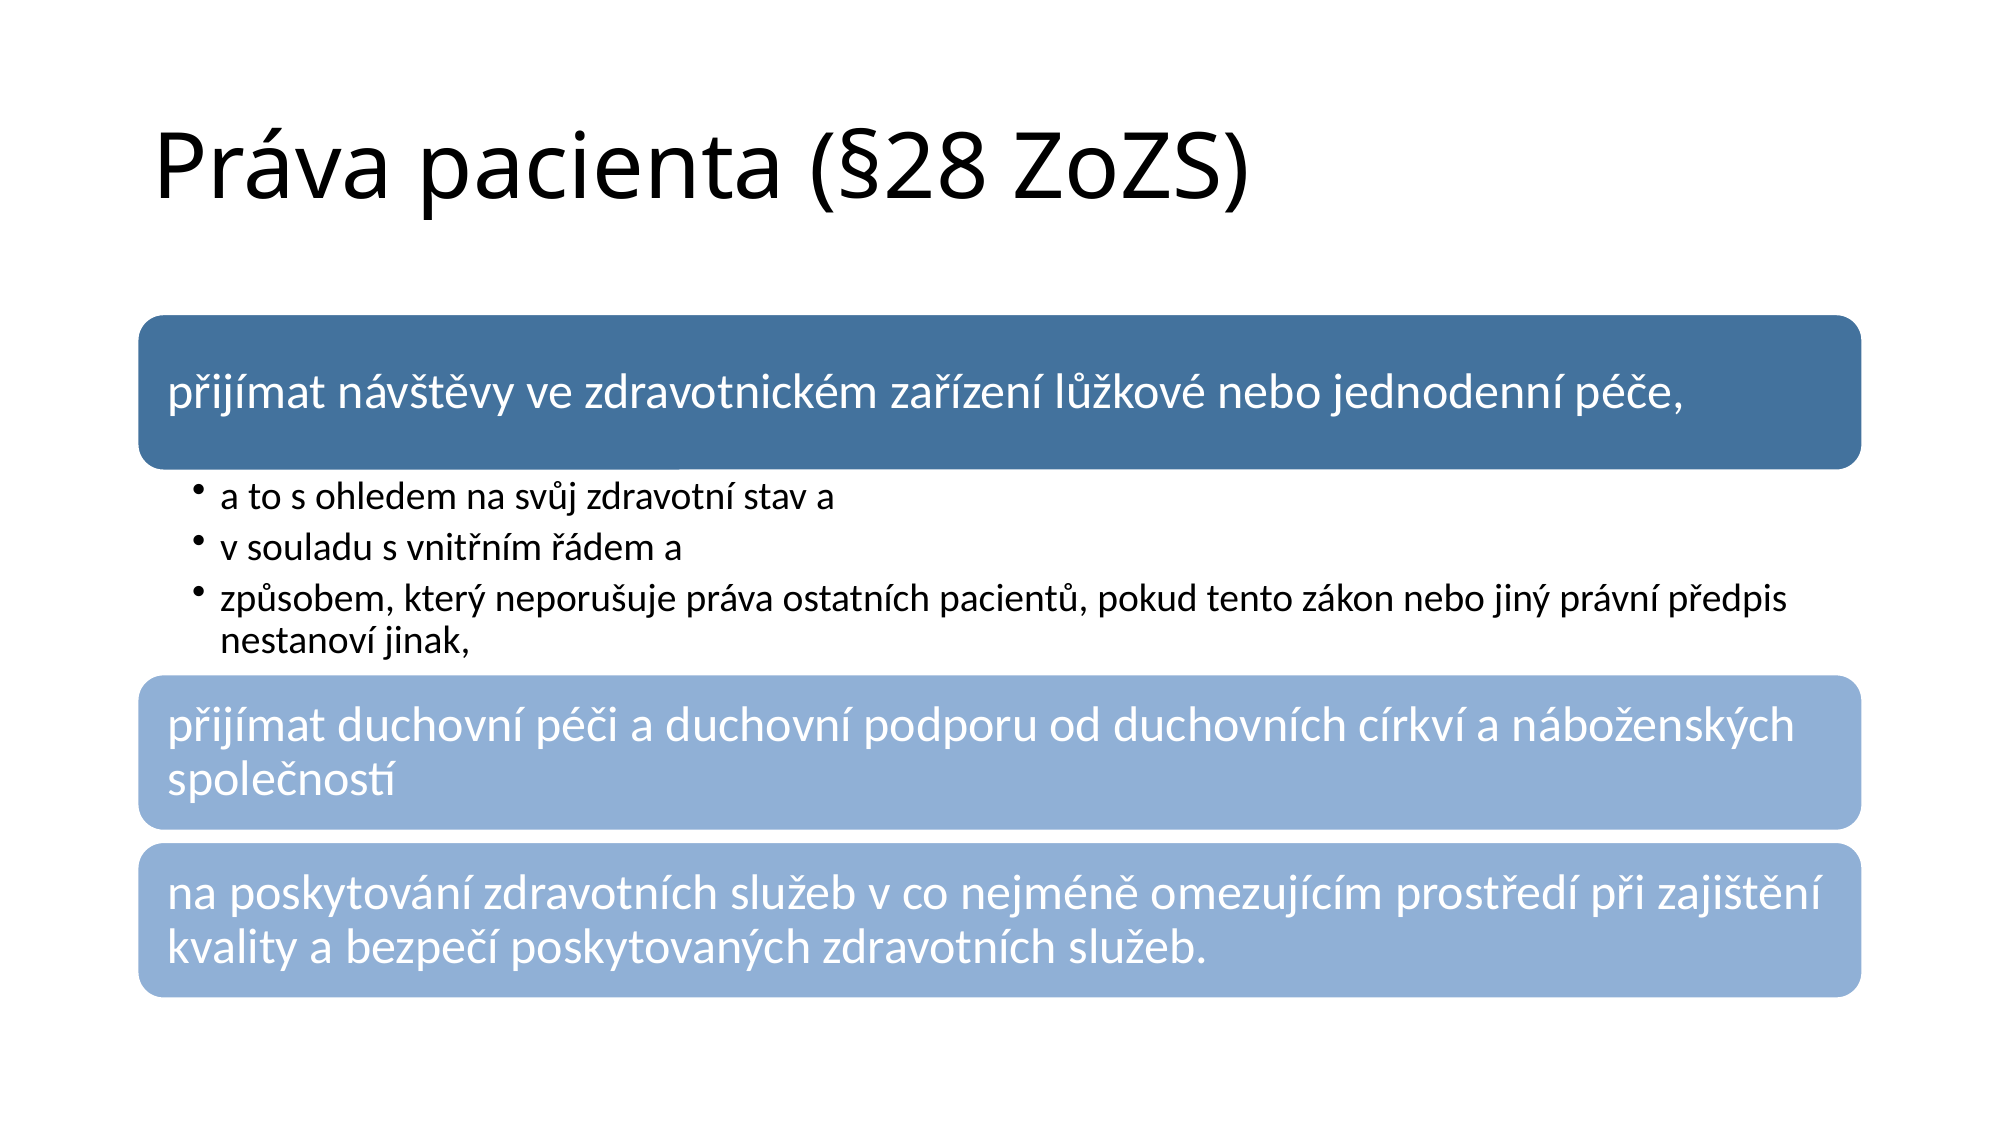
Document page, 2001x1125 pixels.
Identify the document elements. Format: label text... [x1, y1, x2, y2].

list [137, 299, 1863, 1014]
title Práva pacienta (§28 ZoZS) [137, 59, 1863, 278]
